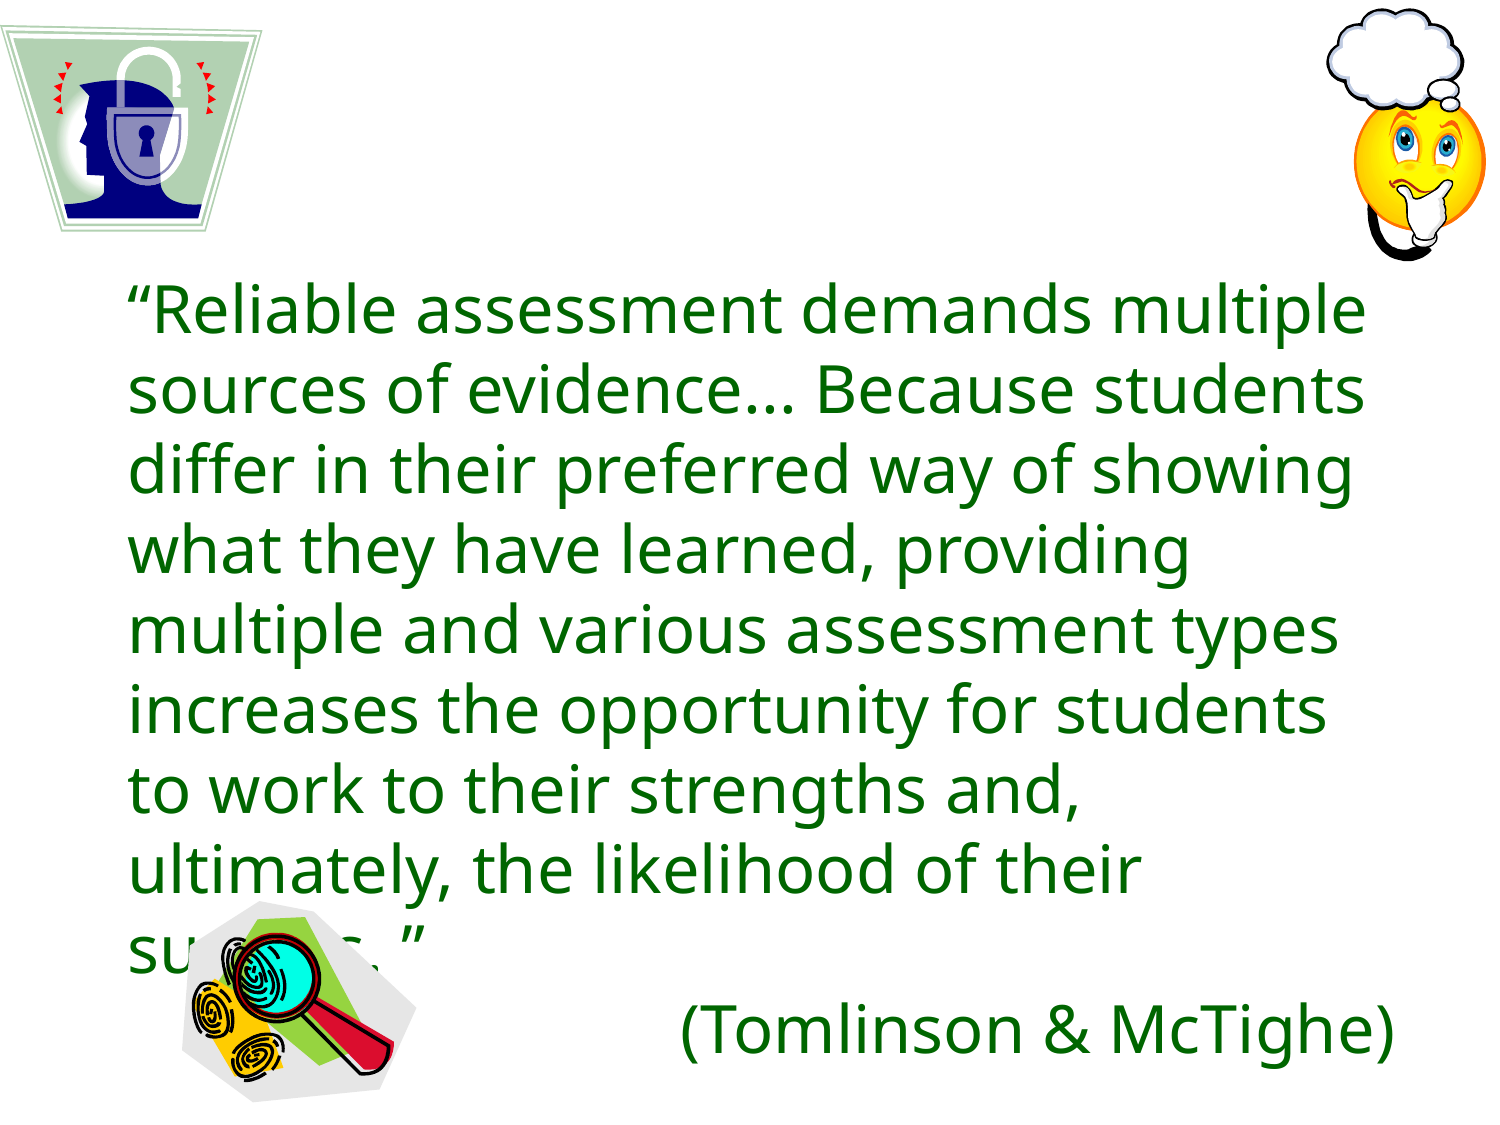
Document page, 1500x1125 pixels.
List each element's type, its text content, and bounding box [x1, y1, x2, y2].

picture [1325, 7, 1487, 263]
picture [0, 24, 263, 232]
text_box “Reliable assessment demands multiple sources of evidence... Because students differ in their preferred way of showing what they have learned, providing multiple and various assessment types increases the opportunity for students to work to their strengths and, ultimately, the likelihood of their success. ” (Tomlinson & McTighe) [112, 259, 1424, 1074]
picture [181, 898, 420, 1106]
